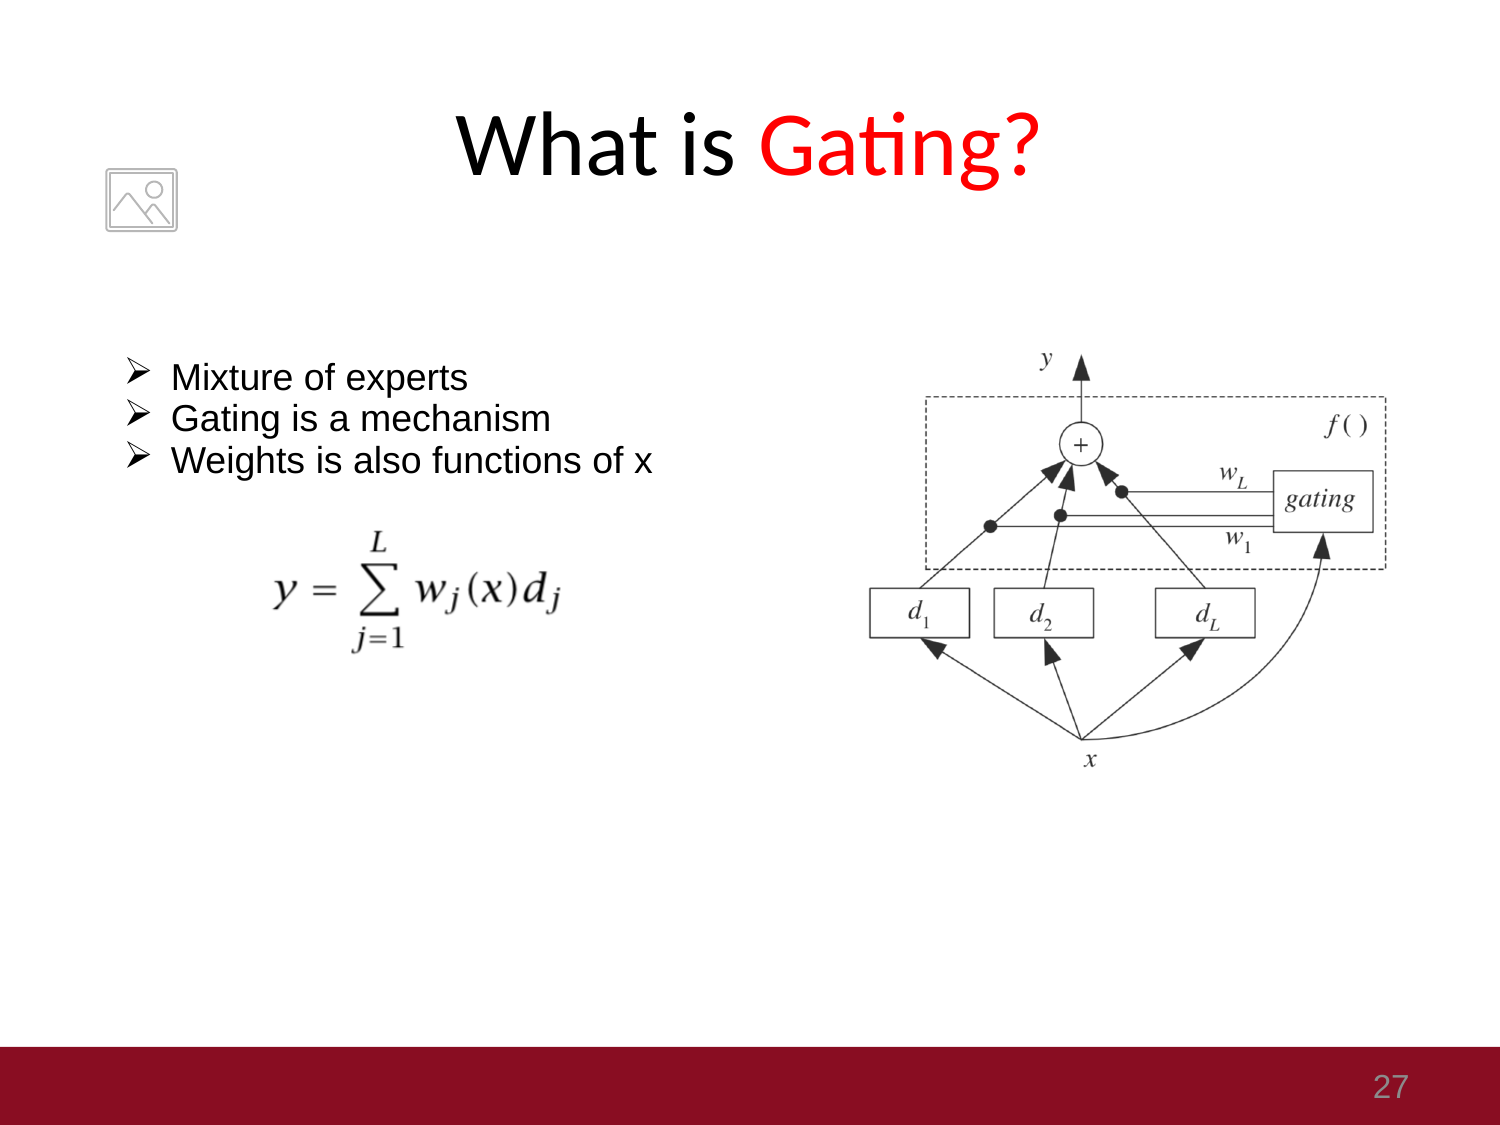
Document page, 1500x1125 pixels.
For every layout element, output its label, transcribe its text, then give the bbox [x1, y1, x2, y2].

title What is Gating? [75, 45, 1425, 233]
slide_number 27 [1074, 1057, 1425, 1118]
picture [265, 523, 566, 658]
text_box Mixture of experts Gating is a mechanism Weights is also functions of x [109, 349, 669, 490]
picture [834, 324, 1426, 785]
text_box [106, 168, 177, 232]
